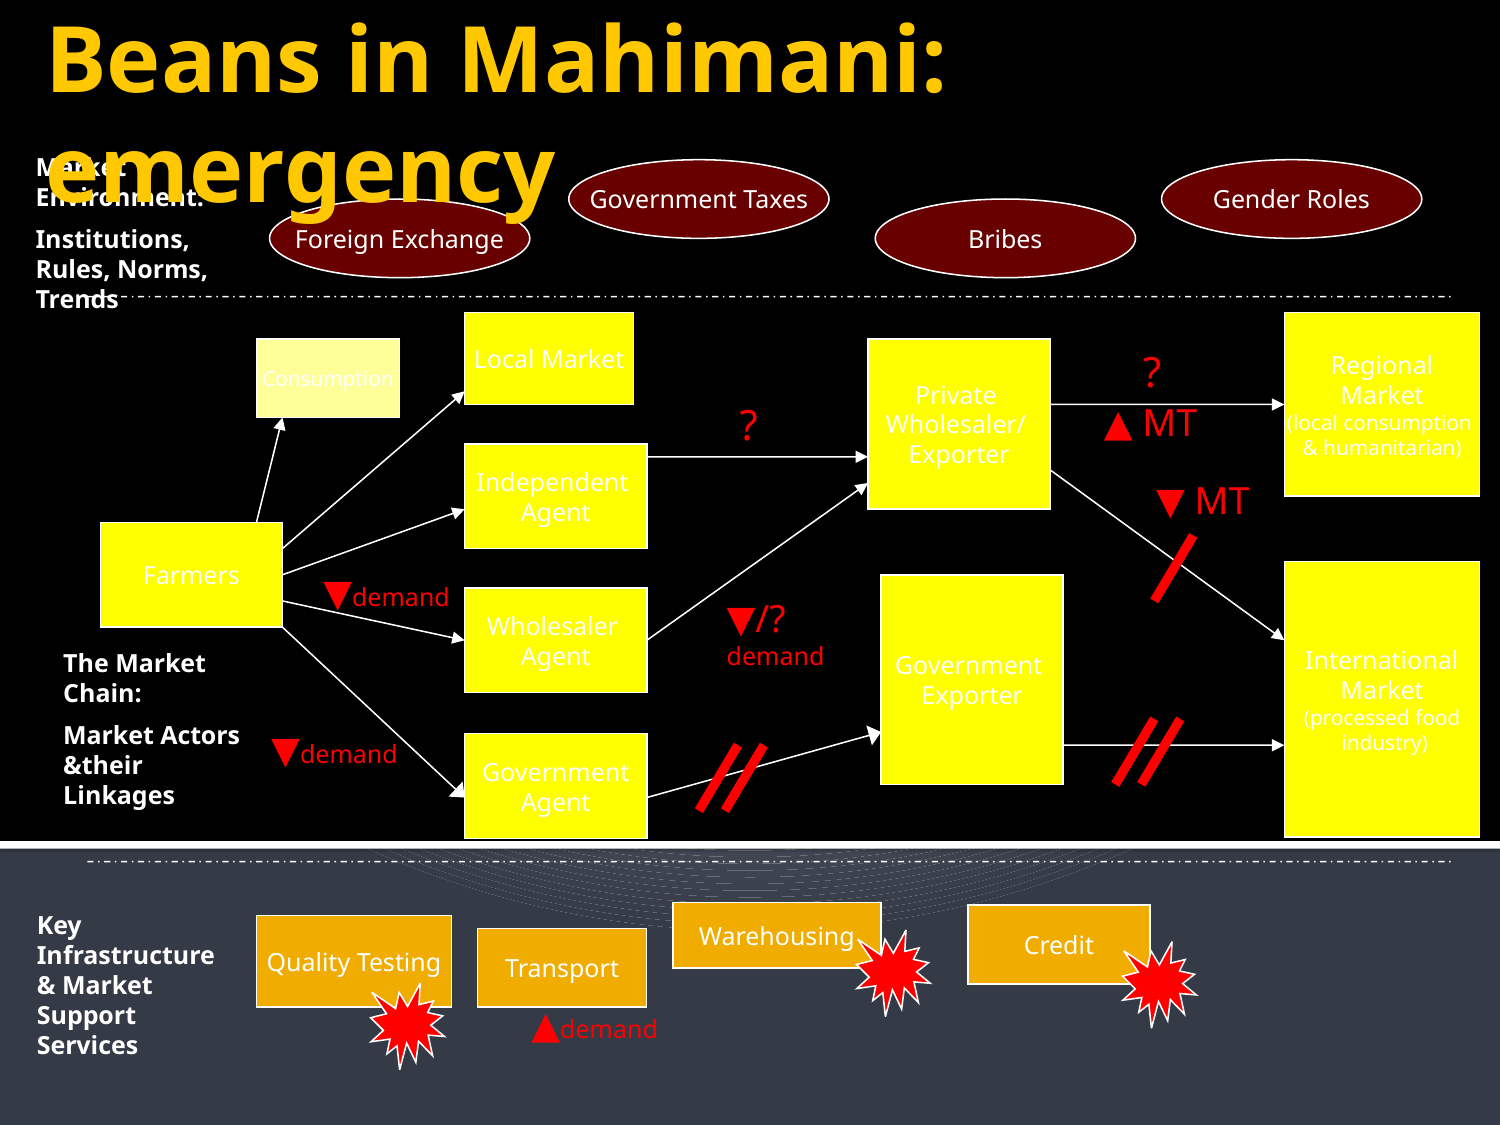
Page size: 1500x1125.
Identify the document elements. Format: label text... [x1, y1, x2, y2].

text_box Beans in Mahimani: emergency [30, 0, 1472, 142]
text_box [20, 143, 1480, 1070]
